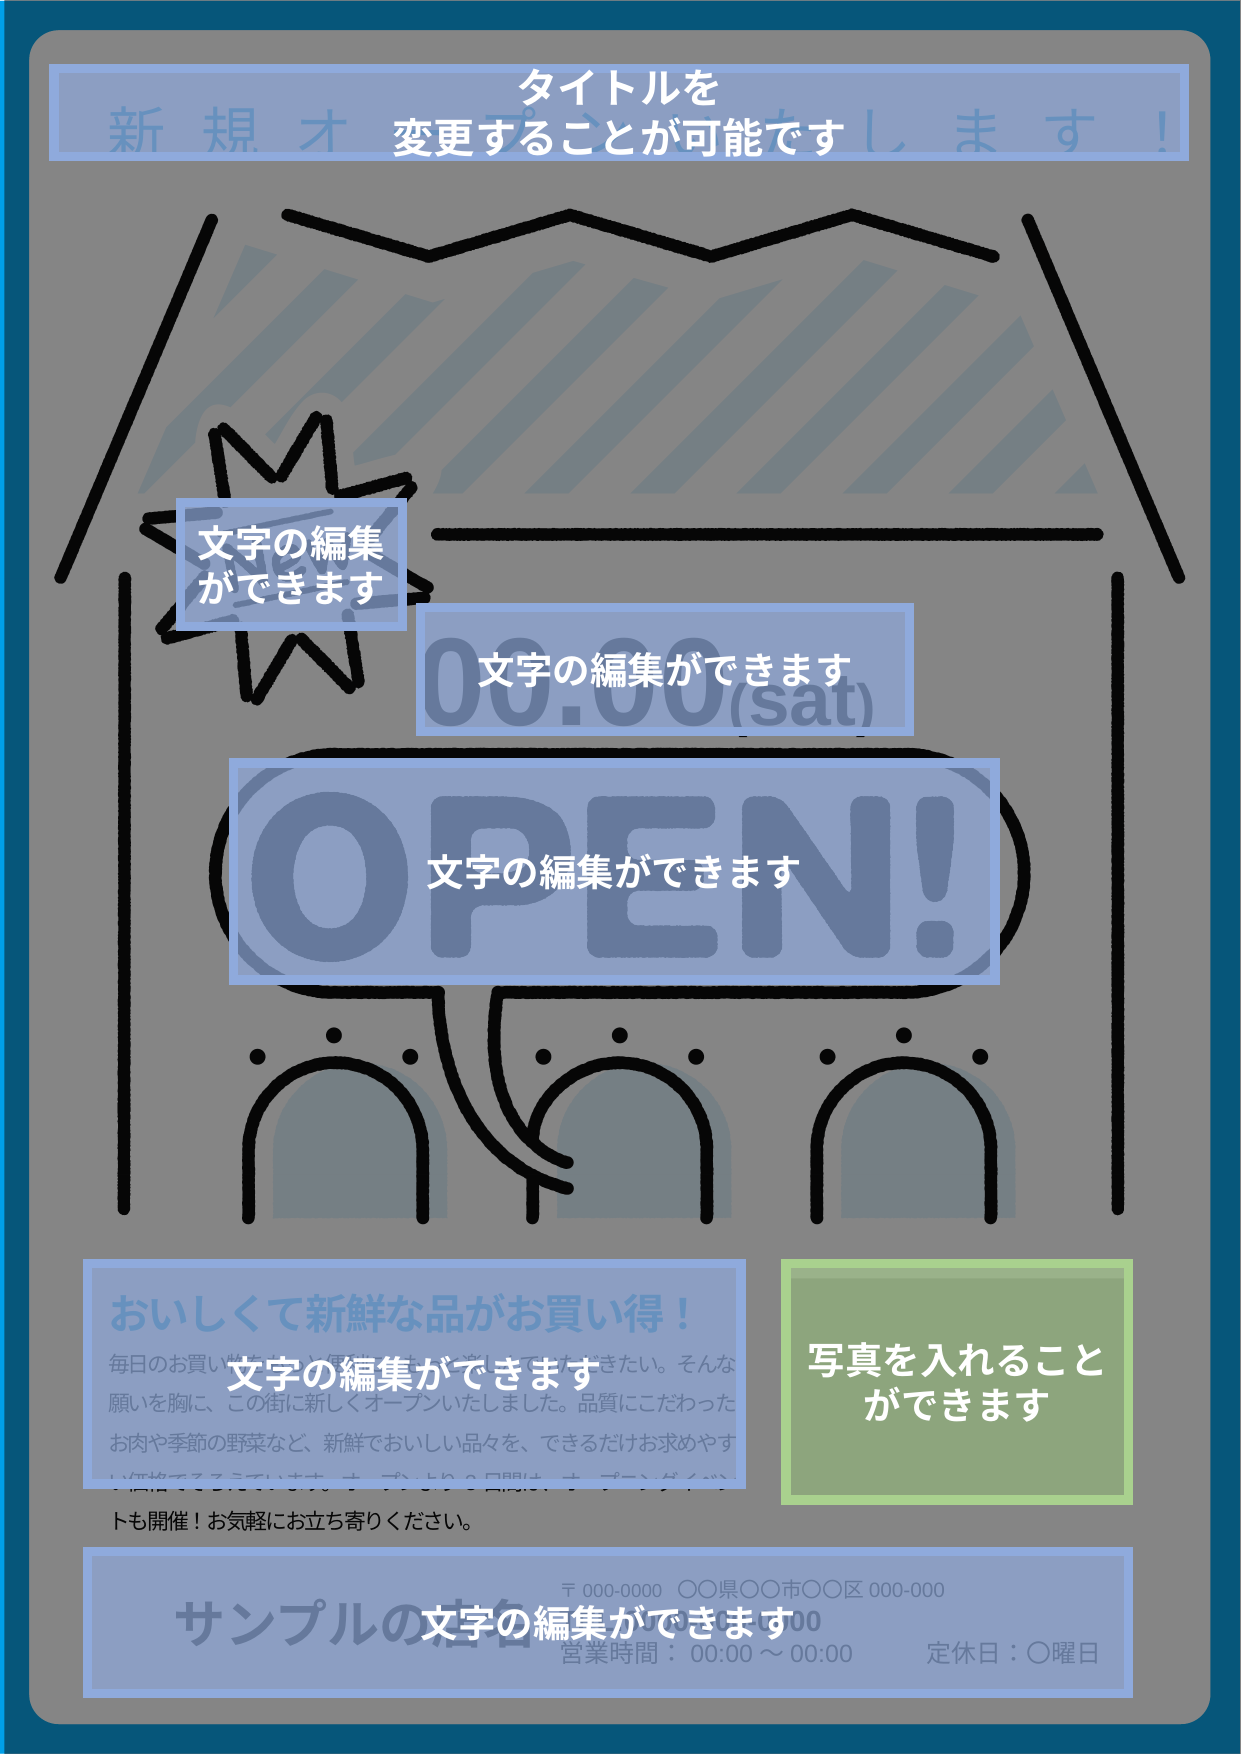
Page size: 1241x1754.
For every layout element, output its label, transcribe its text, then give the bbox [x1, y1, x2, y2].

text_box 写真を入れることができます [785, 1262, 1130, 1501]
text_box 文字の編集ができます [179, 502, 403, 628]
picture [204, 514, 369, 611]
picture [233, 774, 972, 980]
text_box 文字の編集ができます [86, 1550, 1130, 1695]
text_box 文字の編集ができます [420, 606, 910, 732]
text_box 文字の編集ができます [86, 1262, 742, 1485]
text_box [3, 0, 1241, 1754]
text_box 文字の編集ができます [232, 762, 996, 981]
text_box タイトルを 変更することが可能です [53, 67, 1186, 157]
